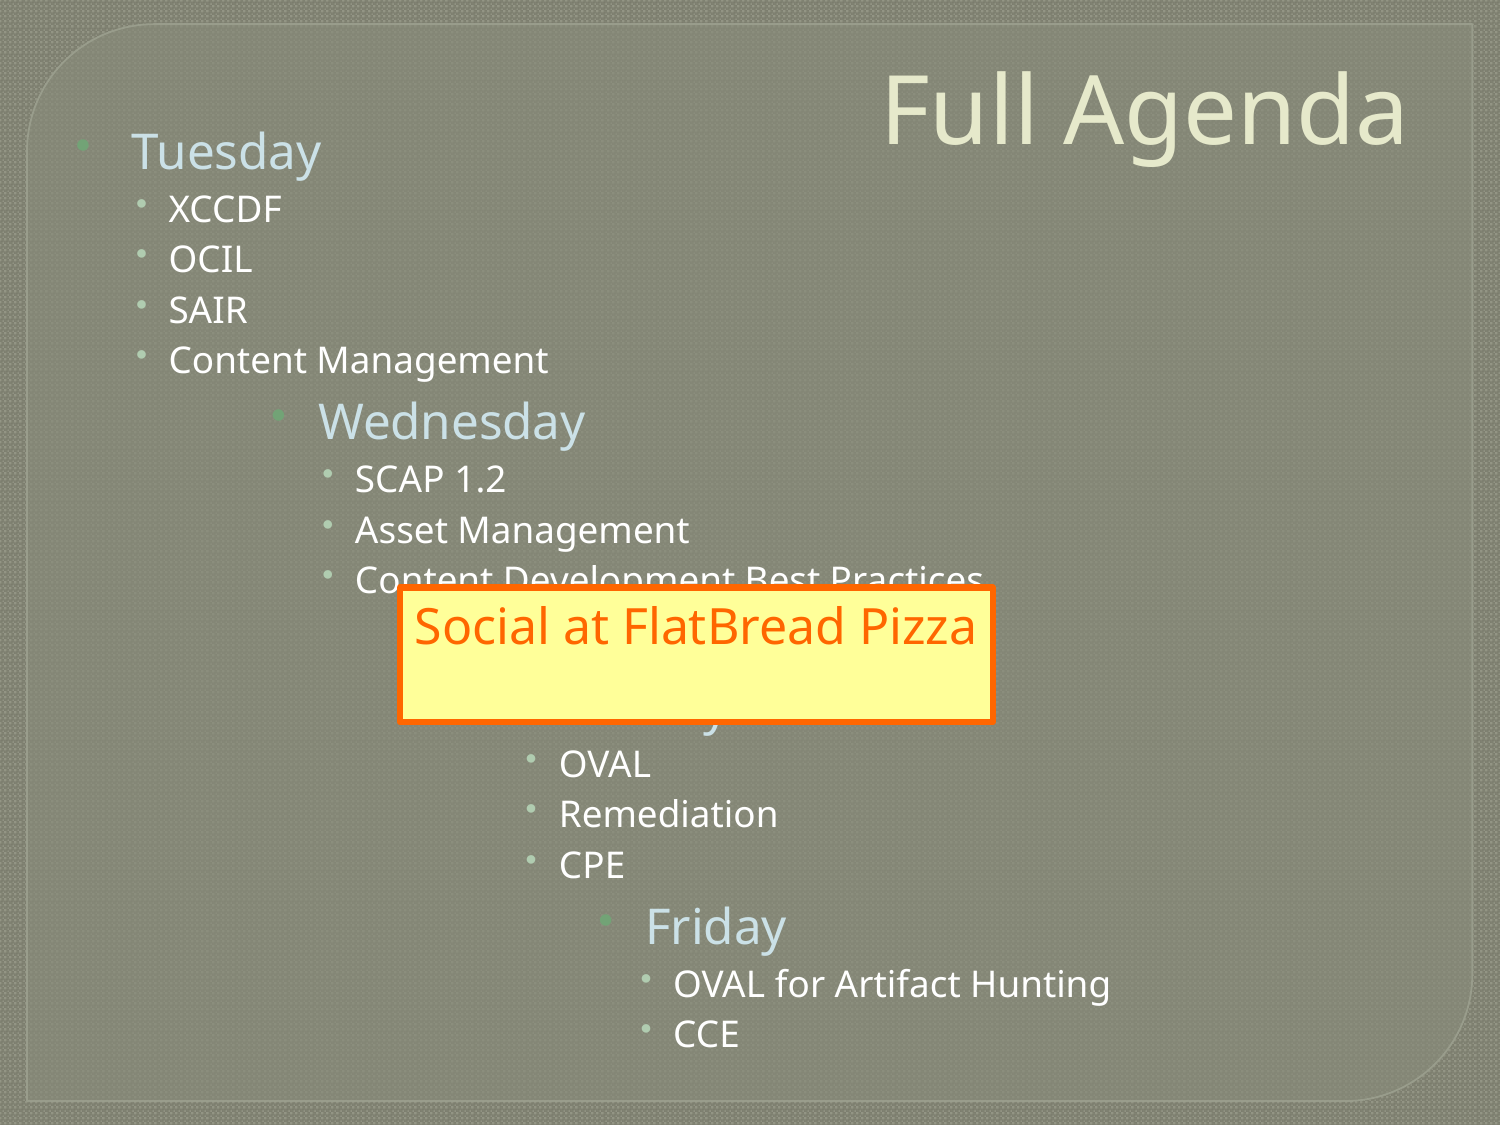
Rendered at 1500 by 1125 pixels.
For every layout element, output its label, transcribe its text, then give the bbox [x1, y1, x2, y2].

text_box Social at FlatBread Pizza [399, 587, 993, 723]
text_box Tuesday XCCDF OCIL SAIR Content Management Wednesday SCAP 1.2 Asset Management Content Development Best Practices Thursday OVAL Remediation CPE Friday OVAL for Artifact Hunting CCE [62, 112, 1463, 1075]
text_box Full Agenda [74, 41, 1425, 112]
